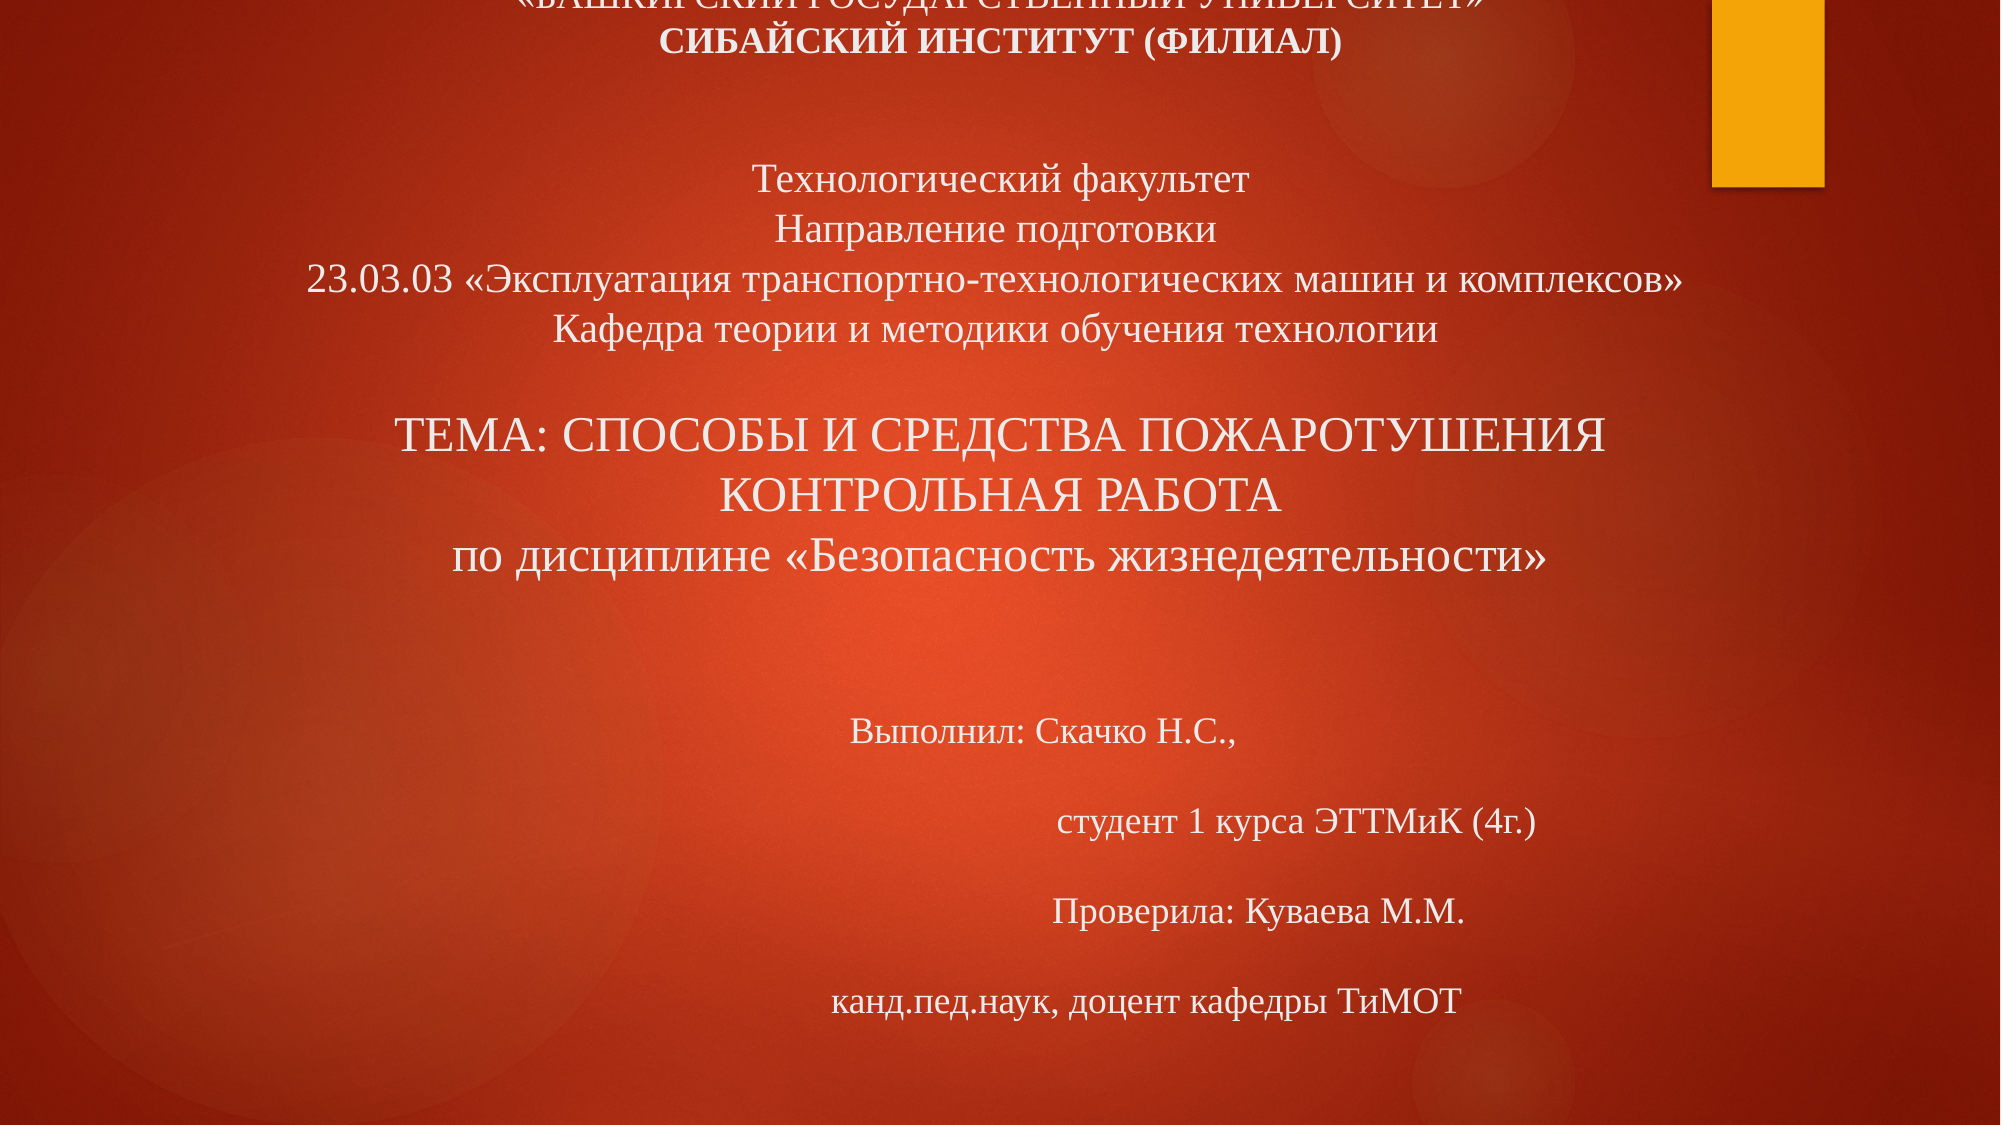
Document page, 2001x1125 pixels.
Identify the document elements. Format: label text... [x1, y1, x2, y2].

title Министерство образования и науки российской федерации ФЕДЕРАЛЬНОЕ ГОСУДАРСТВЕННОЕ БЮДЖЕТНОЕ ОБРАЗОВАТЕЛЬНОЕ УЧРЕЖДЕНИЕ высшего Образования «башкирский государственный университет» Сибайский институт (филиал) Технологический факультет Направление подготовки 23.03.03 «Эксплуатация транспортно-технологических машин и комплексов» Кафедра теории и методики обучения технологии ТЕМА: СПОСОБЫ И СРЕДСТВА ПОЖАРОТУШЕНИЯ КОНТРОЛЬНАЯ РАБОТА по дисциплине «Безопасность жизнедеятельности» Выполнил: Скачко Н.С., студент 1 курса ЭТТМиК (4г.) Проверила: Куваева М.М. канд.пед.наук, доцент кафедры ТиМОТ [91, 78, 1911, 1099]
